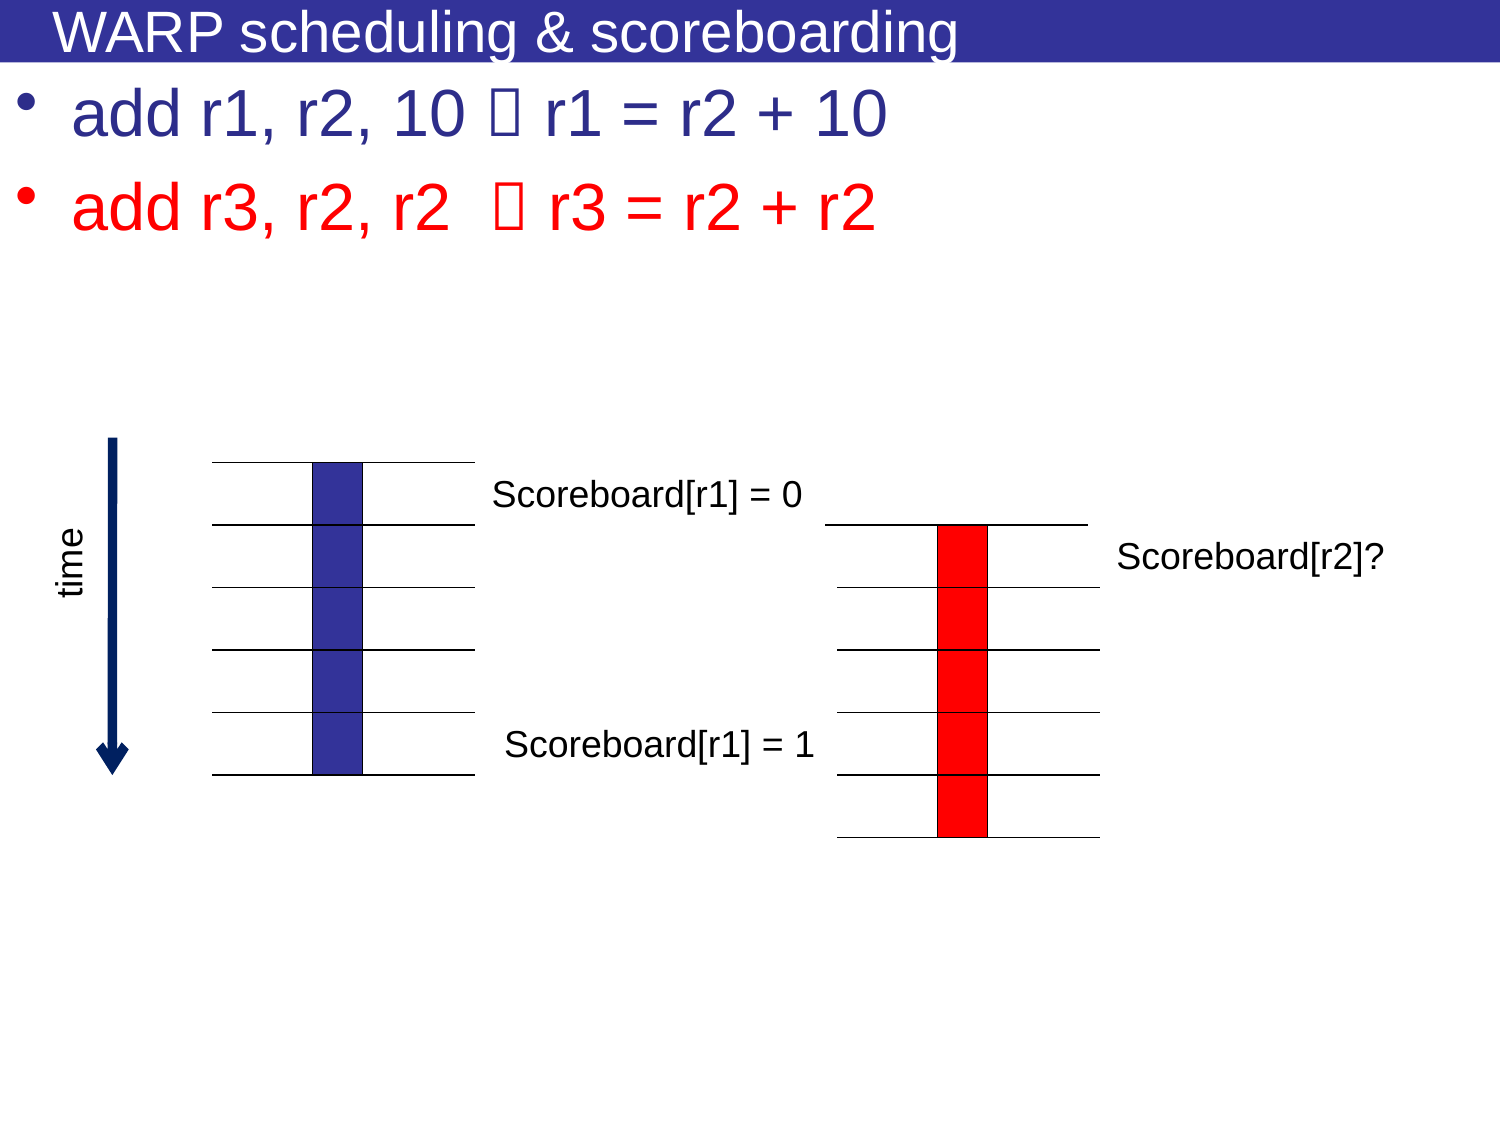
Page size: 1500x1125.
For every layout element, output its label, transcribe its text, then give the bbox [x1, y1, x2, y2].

text_box Scoreboard[r2]? [1101, 524, 1400, 585]
text_box [312, 721, 363, 774]
list add r1, r2, 10  r1 = r2 + 10 add r3, r2, r2  r3 = r2 + r2 [0, 62, 1500, 188]
text_box [937, 659, 988, 711]
text_box [312, 471, 363, 524]
text_box [937, 784, 988, 836]
text_box Scoreboard[r1] = 1 [489, 712, 831, 773]
text_box [937, 596, 988, 649]
text_box [312, 534, 363, 586]
text_box [312, 596, 363, 649]
text_box [312, 659, 363, 711]
text_box [937, 534, 988, 586]
title WARP scheduling & scoreboarding [37, 7, 1426, 51]
text_box time [37, 513, 98, 604]
text_box [937, 721, 988, 774]
text_box Scoreboard[r1] = 0 [476, 462, 818, 523]
